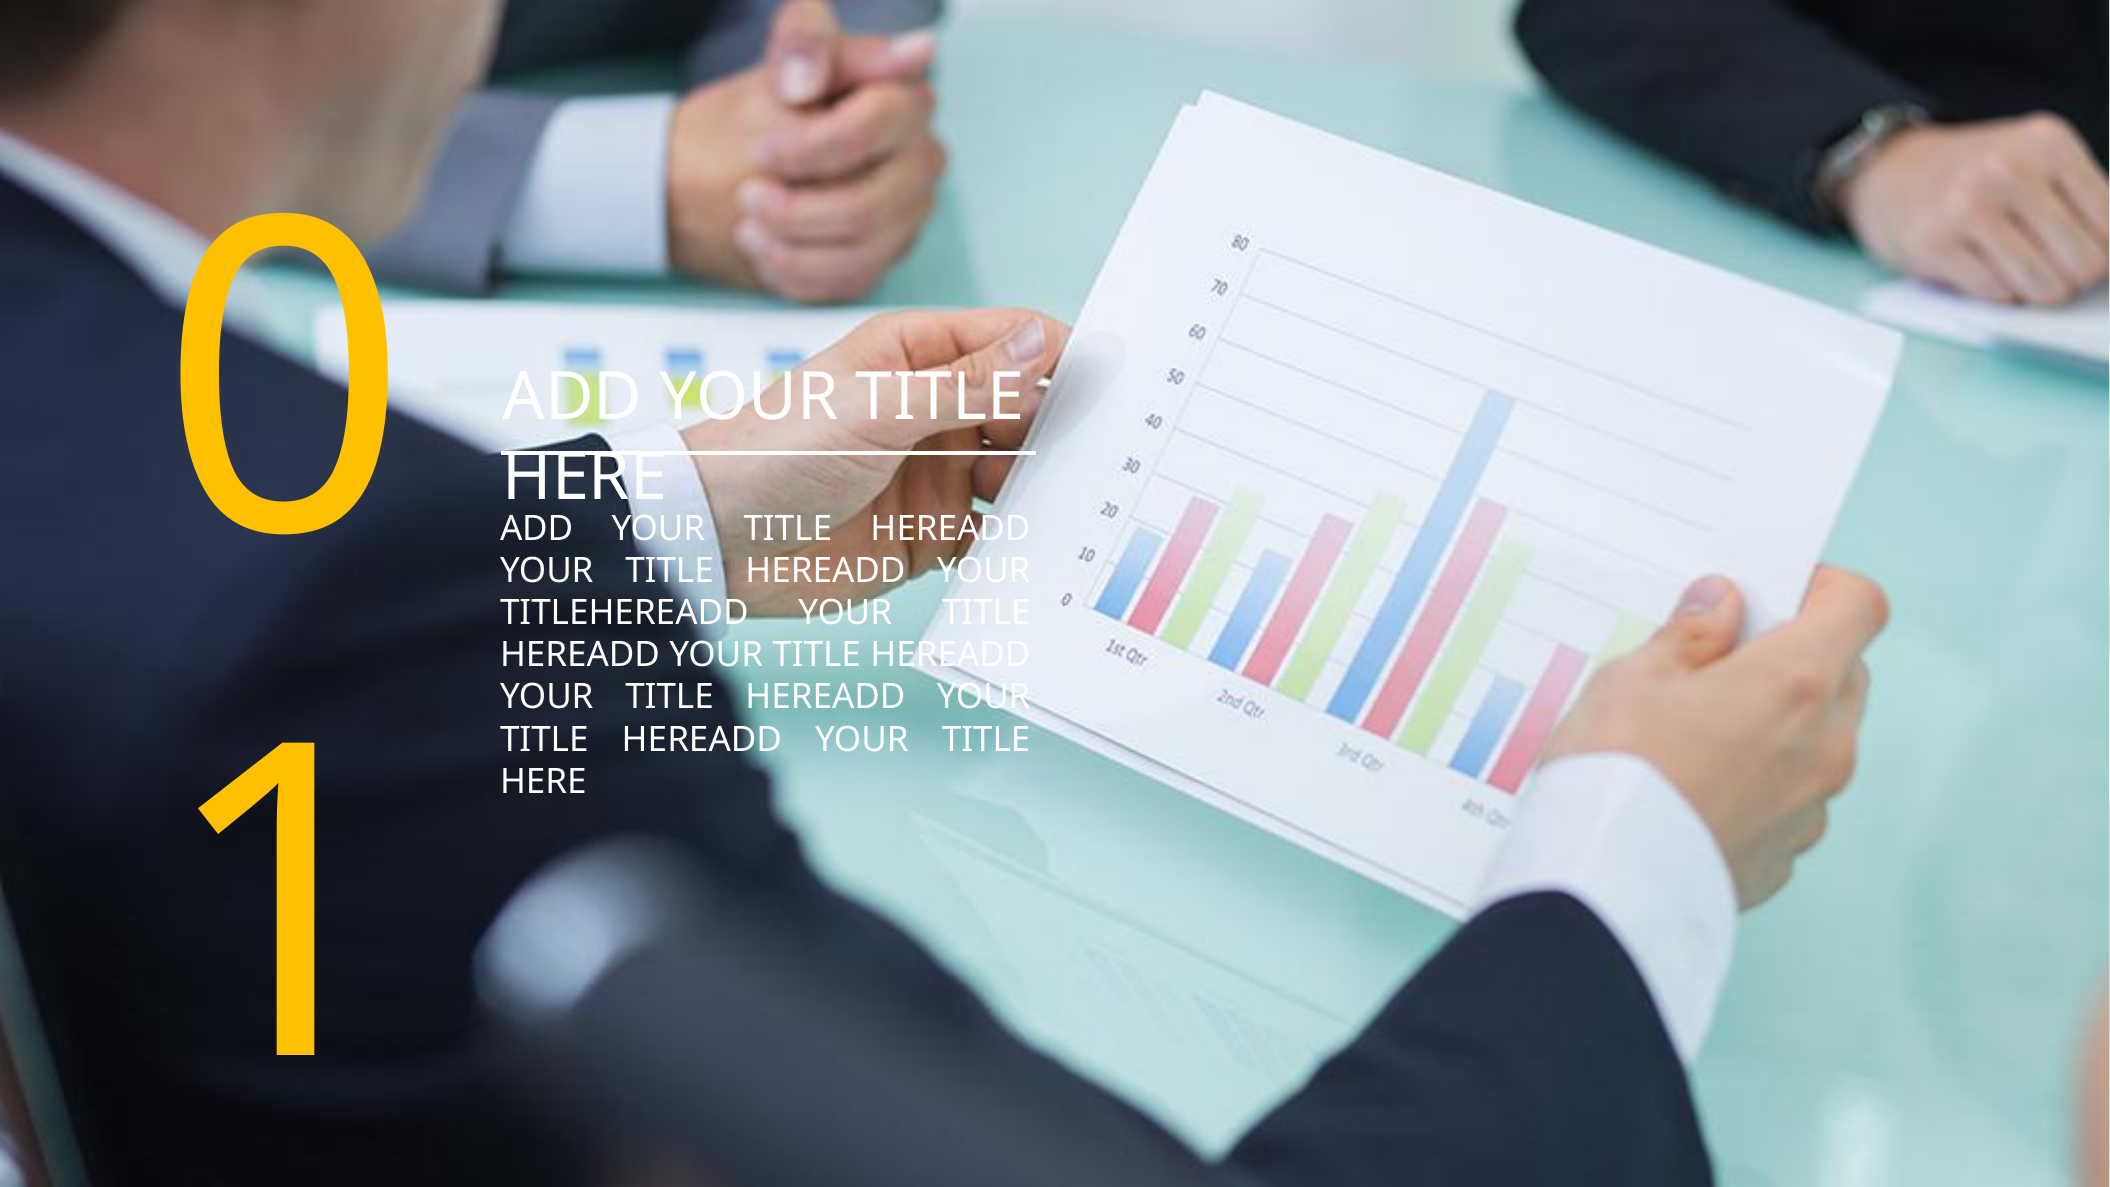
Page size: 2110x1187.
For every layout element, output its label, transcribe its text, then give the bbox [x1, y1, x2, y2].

text_box [0, 0, 2110, 1187]
text_box 01 [145, 85, 675, 1150]
text_box ADD YOUR TITLE HEREADD YOUR TITLE HEREADD YOUR TITLEHEREADD YOUR TITLE HEREADD YOUR TITLE HEREADD YOUR TITLE HEREADD YOUR TITLE HEREADD YOUR TITLE HERE [485, 498, 1046, 808]
text_box ADD YOUR TITLE HERE [487, 345, 1211, 520]
